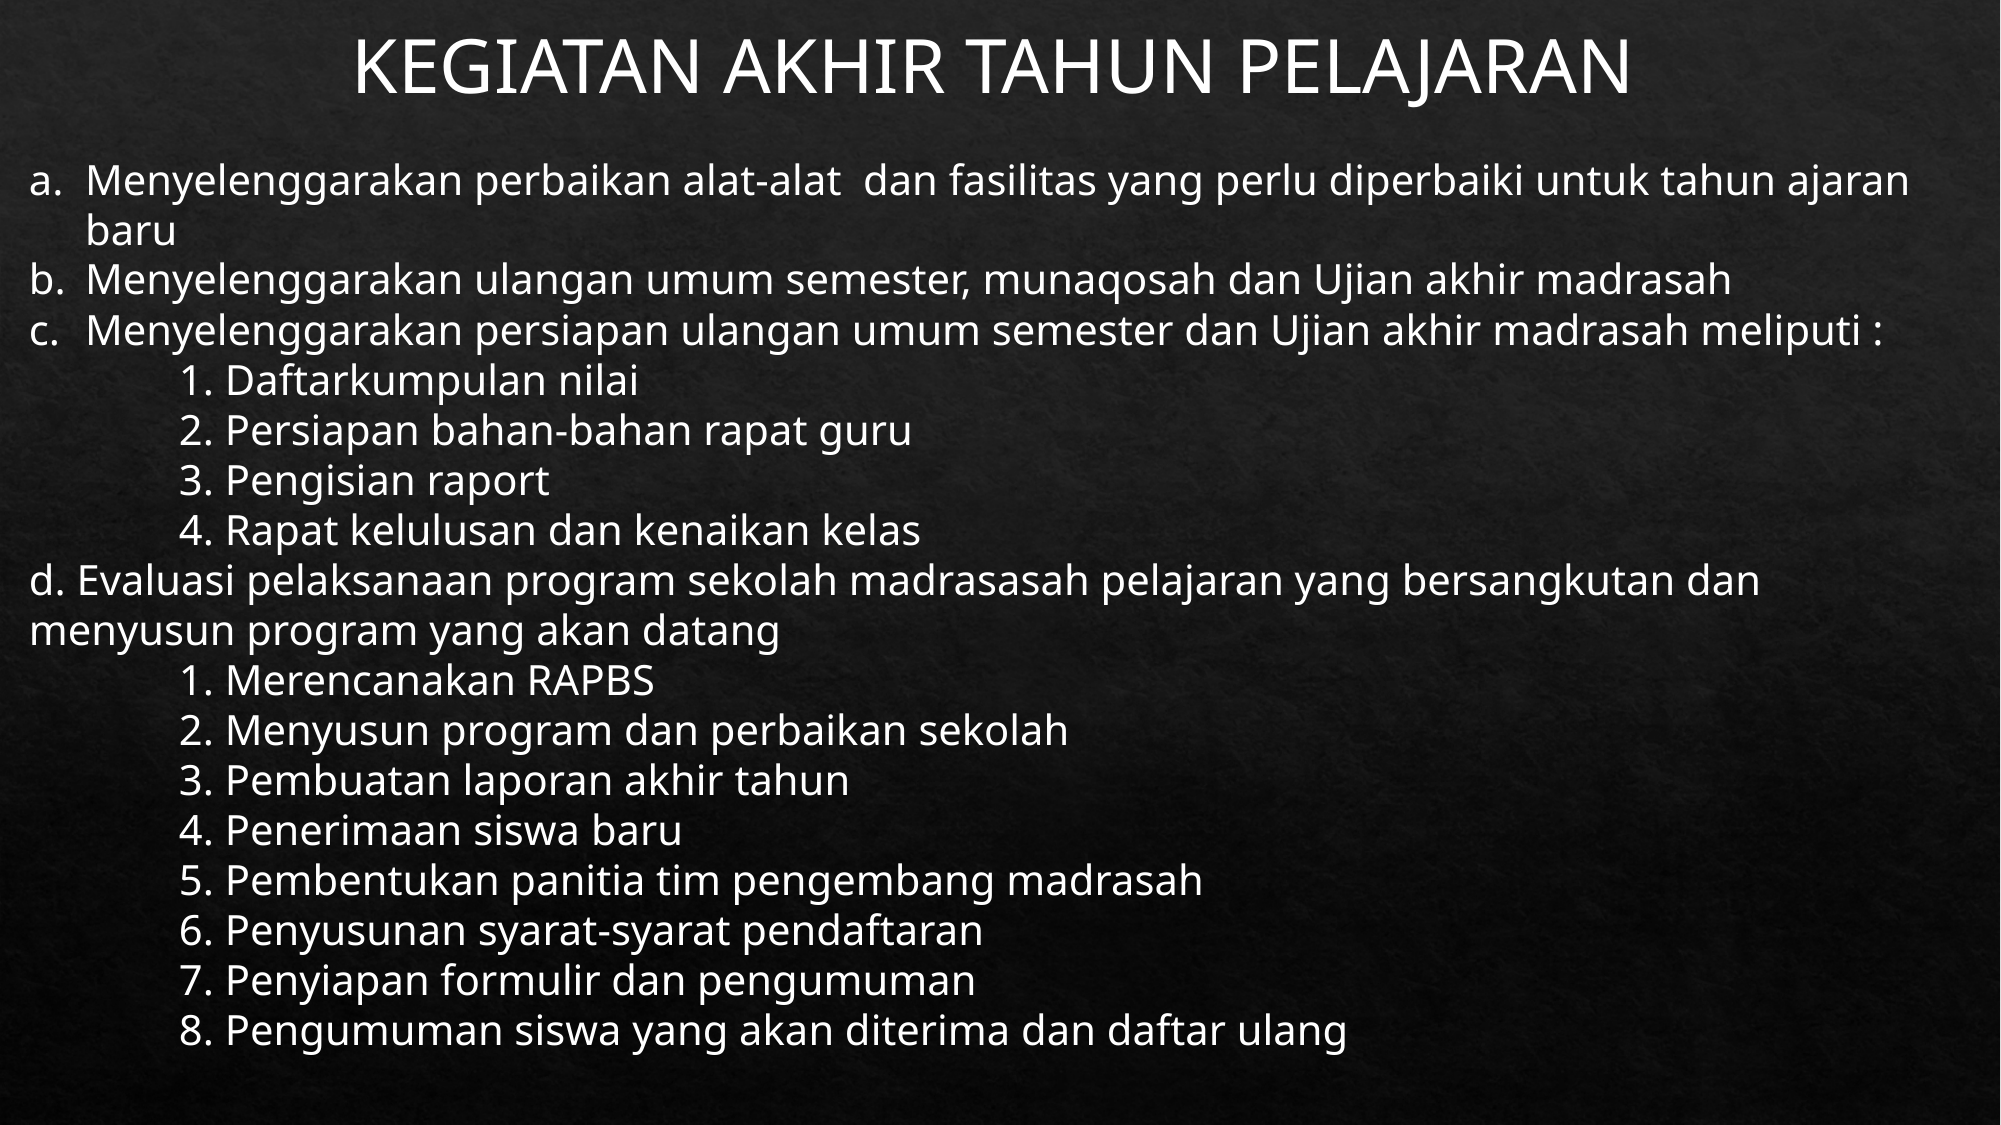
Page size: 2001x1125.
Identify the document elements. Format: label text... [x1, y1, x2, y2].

text_box KEGIATAN AKHIR TAHUN PELAJARAN Menyelenggarakan perbaikan alat-alat dan fasilitas yang perlu diperbaiki untuk tahun ajaran baru Menyelenggarakan ulangan umum semester, munaqosah dan Ujian akhir madrasah Menyelenggarakan persiapan ulangan umum semester dan Ujian akhir madrasah meliputi : 1. Daftarkumpulan nilai 2. Persiapan bahan-bahan rapat guru 3. Pengisian raport 4. Rapat kelulusan dan kenaikan kelas d. Evaluasi pelaksanaan program sekolah madrasasah pelajaran yang bersangkutan dan menyusun program yang akan datang 1. Merencanakan RAPBS 2. Menyusun program dan perbaikan sekolah 3. Pembuatan laporan akhir tahun 4. Penerimaan siswa baru 5. Pembentukan panitia tim pengembang madrasah 6. Penyusunan syarat-syarat pendaftaran 7. Penyiapan formulir dan pengumuman 8. Pengumuman siswa yang akan diterima dan daftar ulang [14, 10, 1973, 1062]
